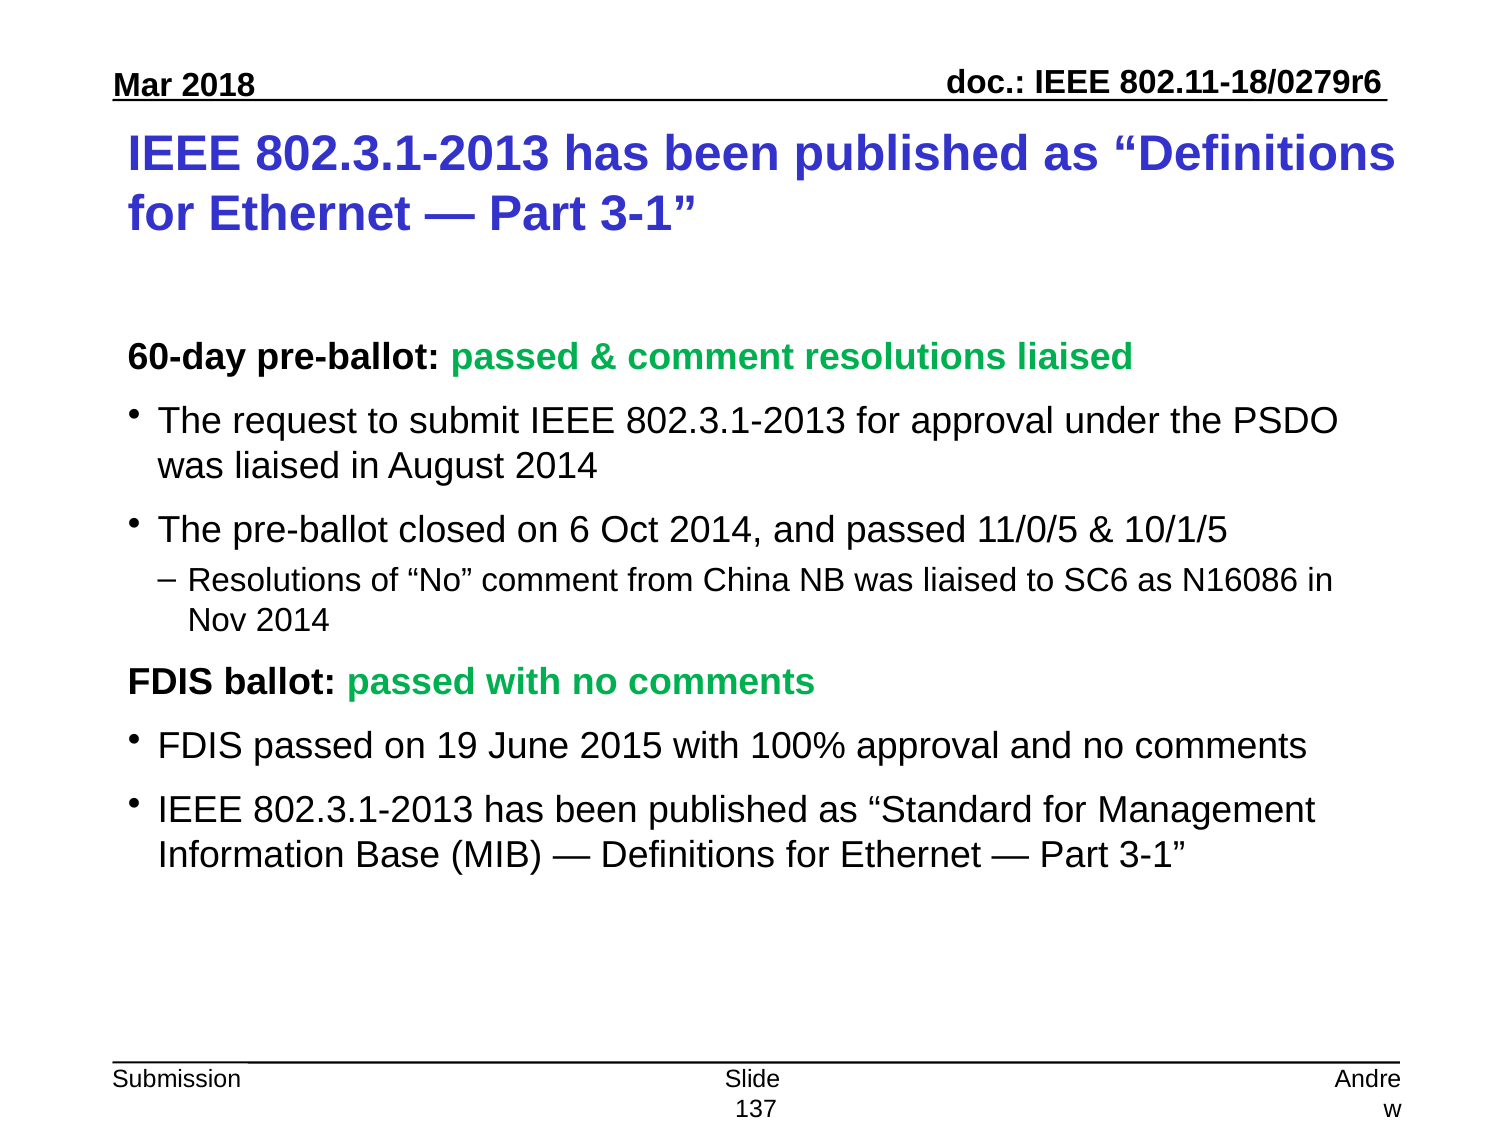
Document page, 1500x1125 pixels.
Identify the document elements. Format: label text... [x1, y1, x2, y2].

list 60-day pre-ballot: passed & comment resolutions liaised The request to submit IEEE 802.3.1-2013 for approval under the PSDO was liaised in August 2014 The pre-ballot closed on 6 Oct 2014, and passed 11/0/5 & 10/1/5 Resolutions of “No” comment from China NB was liaised to SC6 as N16086 in Nov 2014 FDIS ballot: passed with no comments FDIS passed on 19 June 2015 with 100% approval and no comments IEEE 802.3.1-2013 has been published as “Standard for Management Information Base (MIB) — Definitions for Ethernet — Part 3-1” [112, 324, 1388, 1000]
slide_number Slide 137 [709, 1061, 803, 1093]
title IEEE 802.3.1-2013 has been published as “Definitions for Ethernet — Part 3-1” [112, 112, 1488, 288]
footer Andrew Myles, Cisco [1320, 1061, 1402, 1093]
